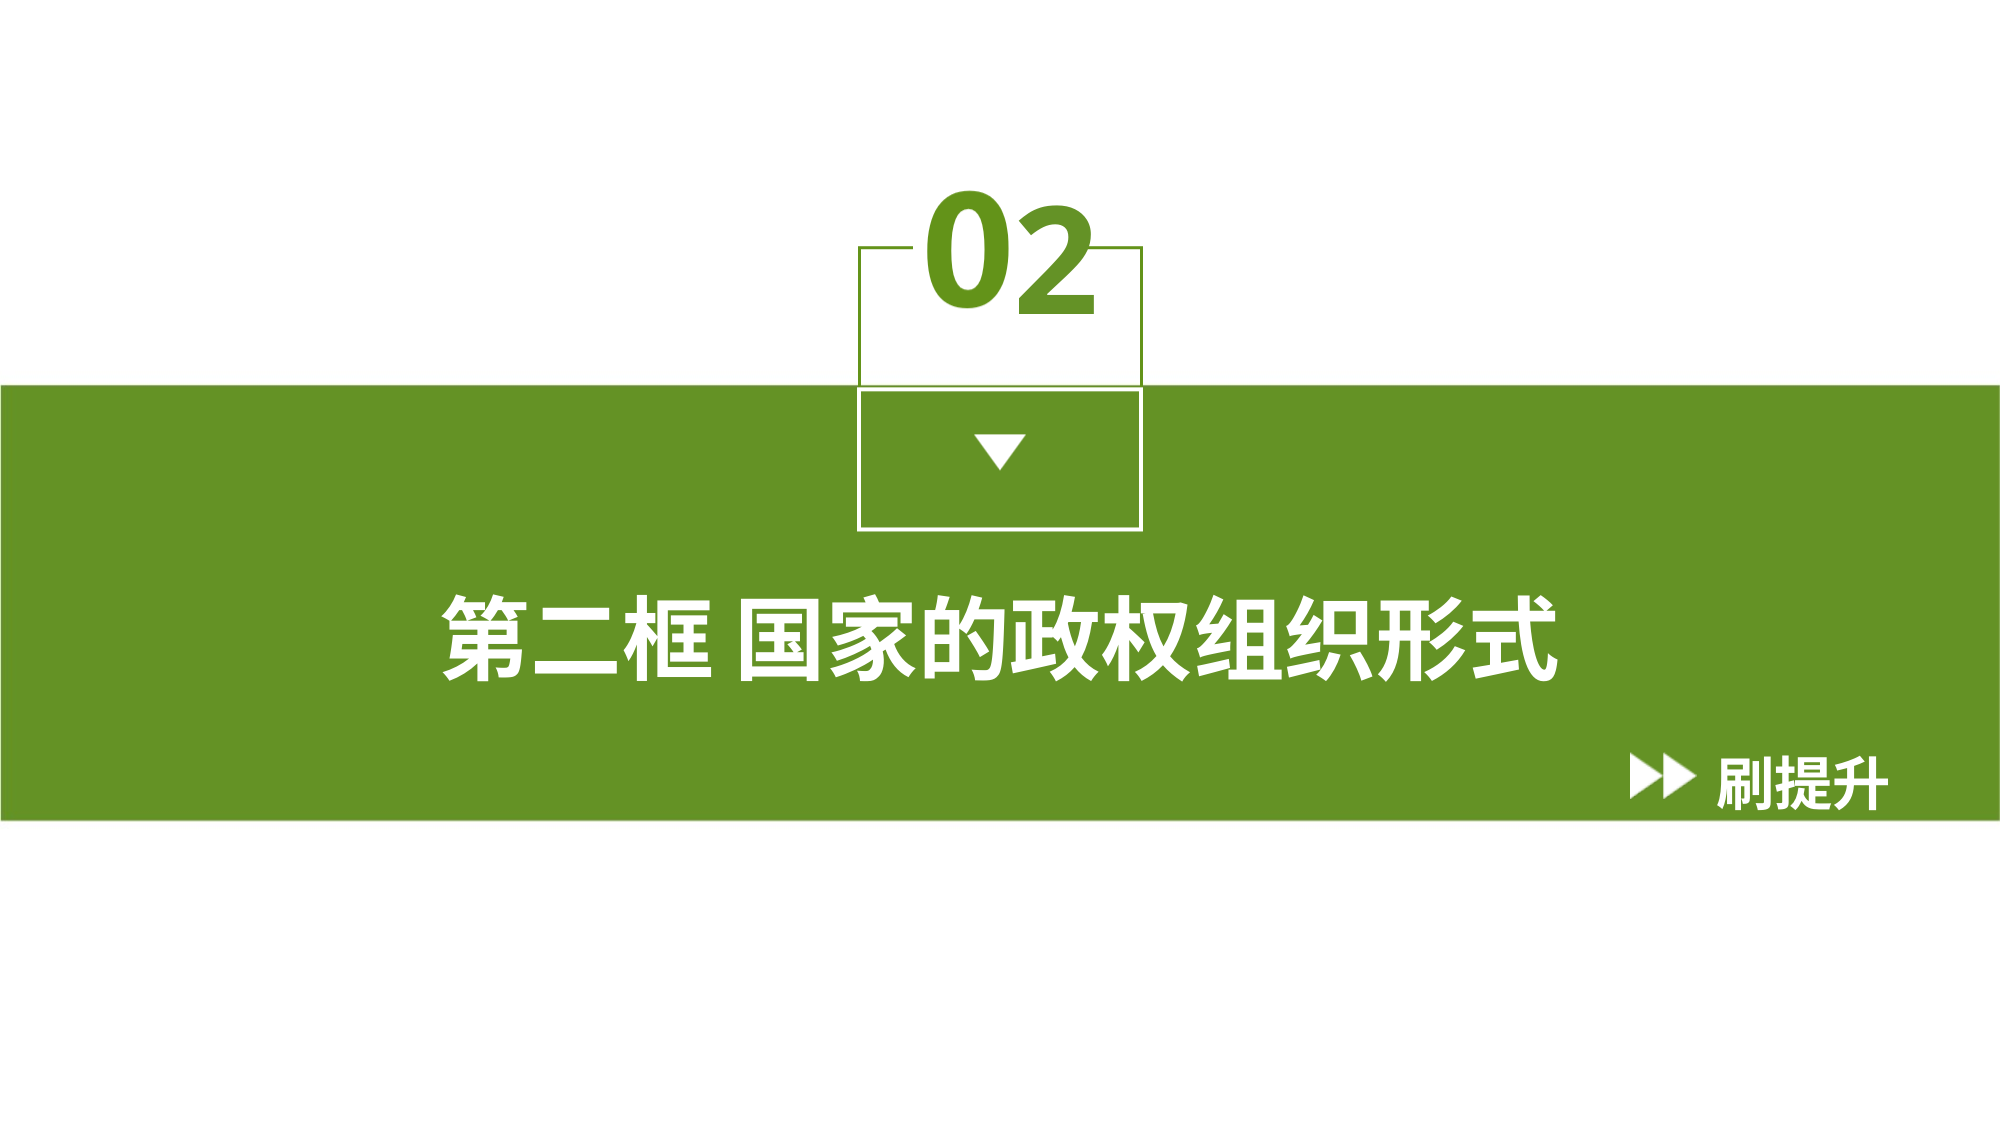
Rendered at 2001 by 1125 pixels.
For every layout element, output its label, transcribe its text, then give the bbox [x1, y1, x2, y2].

picture [0, 0, 2000, 572]
text_box 刷提升 [1715, 718, 1997, 812]
picture [0, 699, 2000, 1125]
text_box 第二框 国家的政权组织形式 [0, 572, 2000, 699]
text_box 2 [1013, 156, 1173, 353]
